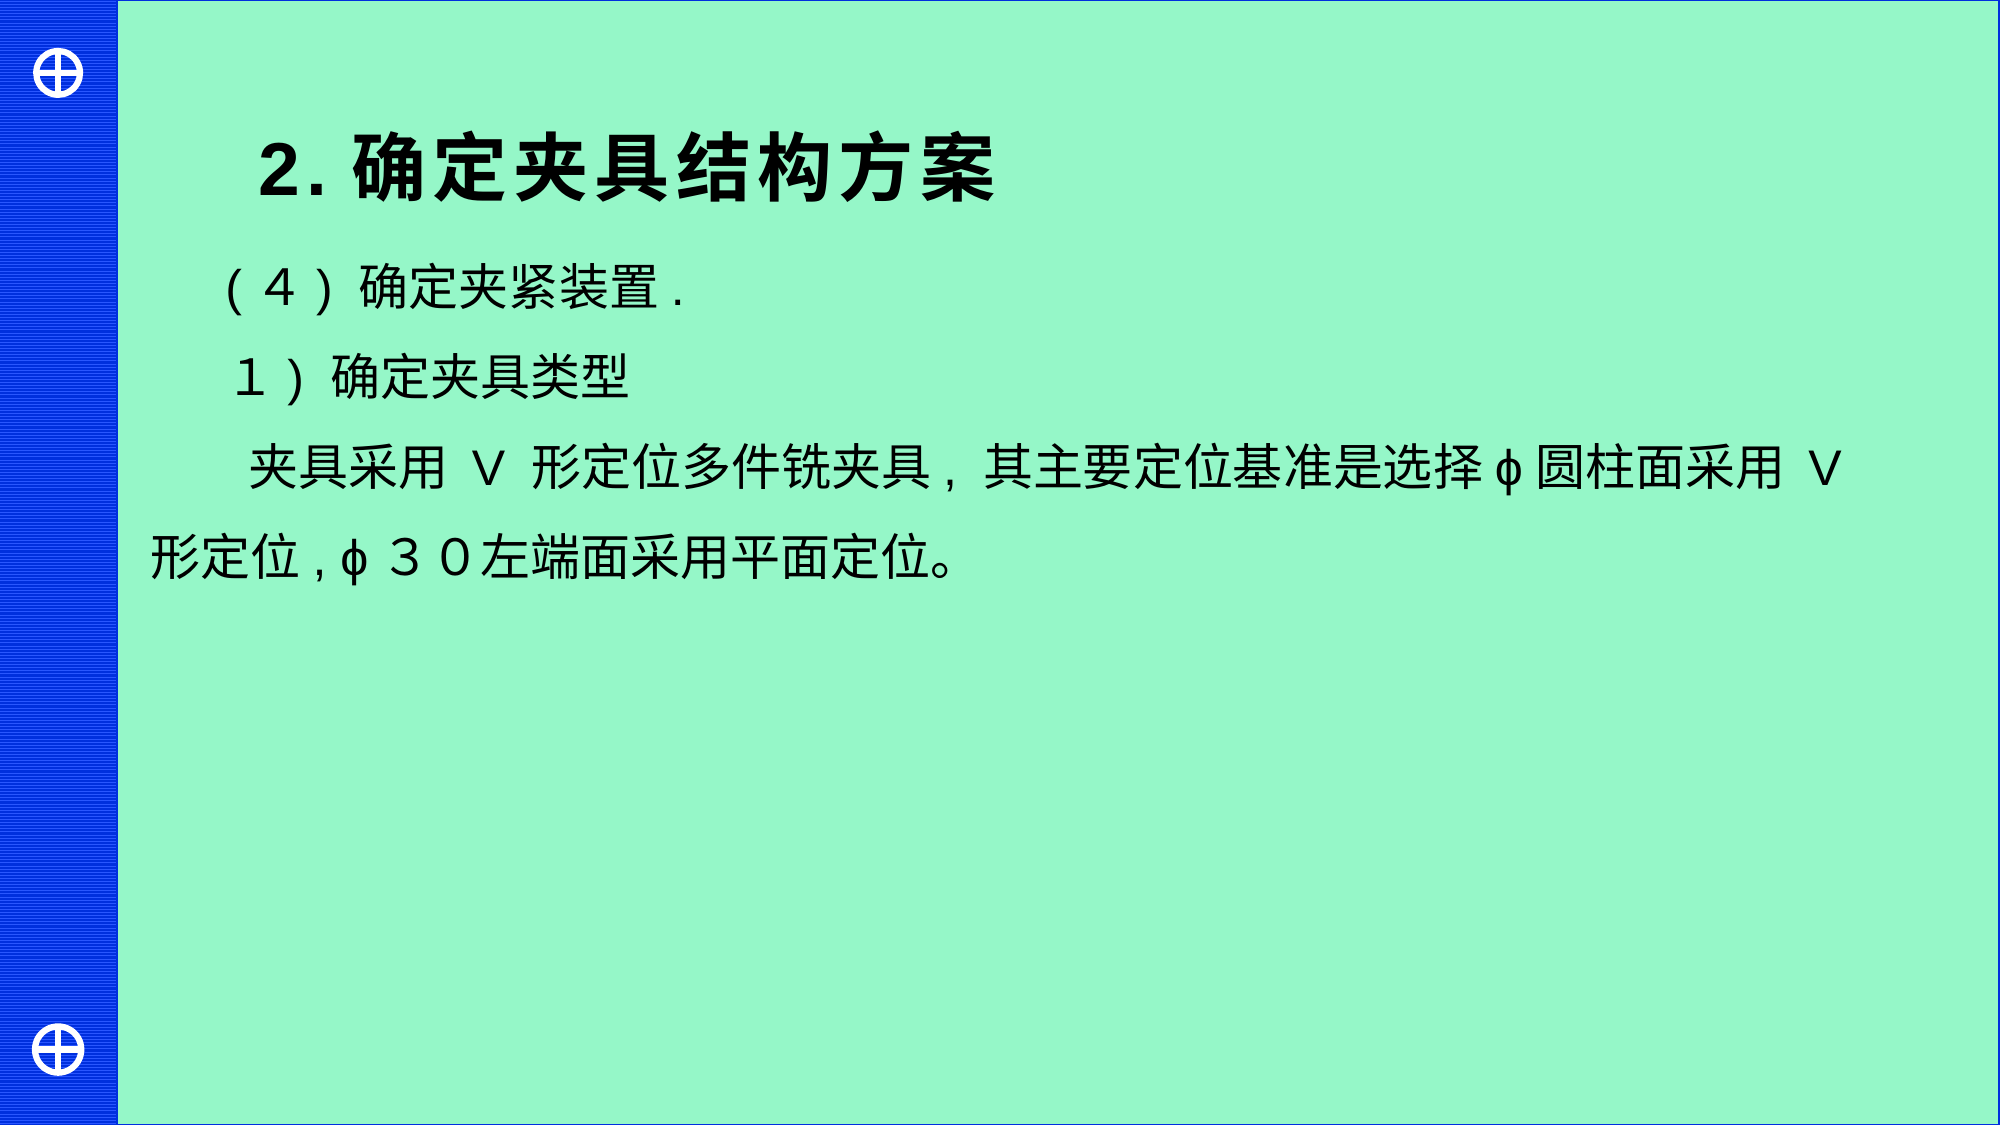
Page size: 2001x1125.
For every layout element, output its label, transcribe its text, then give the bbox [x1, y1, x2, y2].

text_box 2.确定夹具结构方案 [135, 96, 1423, 218]
